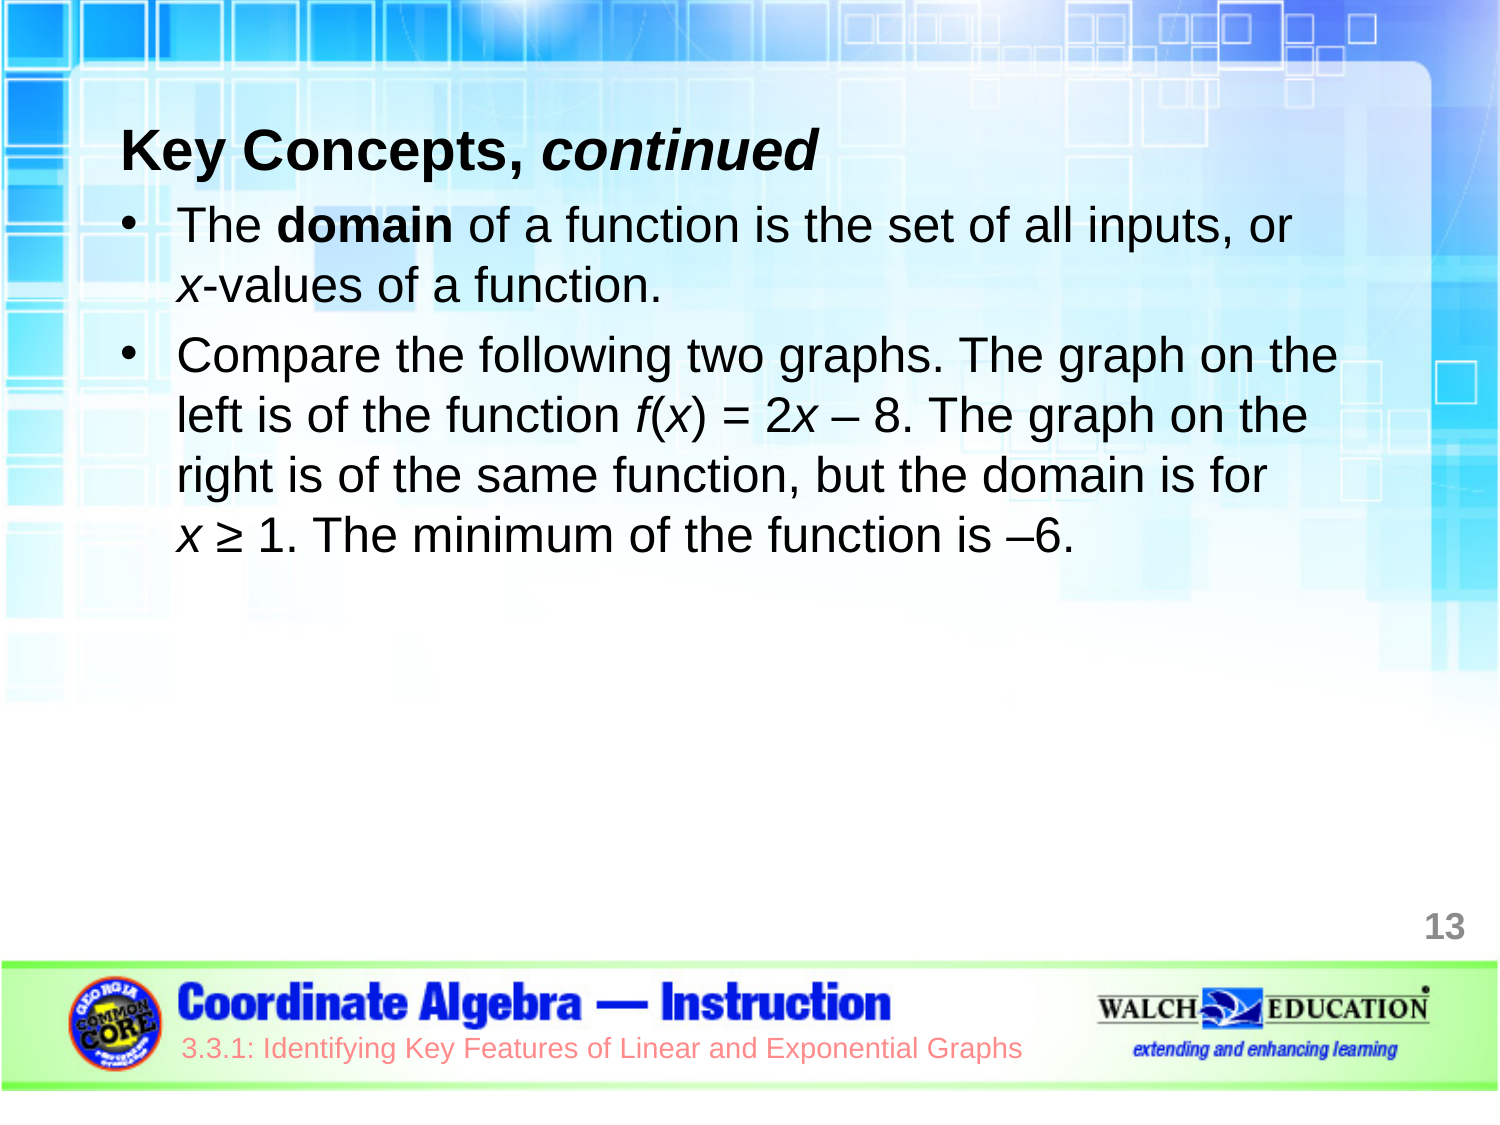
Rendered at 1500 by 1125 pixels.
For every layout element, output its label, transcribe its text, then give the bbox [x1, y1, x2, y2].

picture [1, 0, 1500, 1091]
footer 3.3.1: Identifying Key Features of Linear and Exponential Graphs [166, 1024, 1080, 1069]
subtitle Key Concepts, continued The domain of a function is the set of all inputs, or x-values of a function. Compare the following two graphs. The graph on the left is of the function f(x) = 2x – 8. The graph on the right is of the same function, but the domain is for x ≥ 1. The minimum of the function is –6. [105, 105, 1394, 925]
slide_number 13 [1361, 901, 1481, 949]
